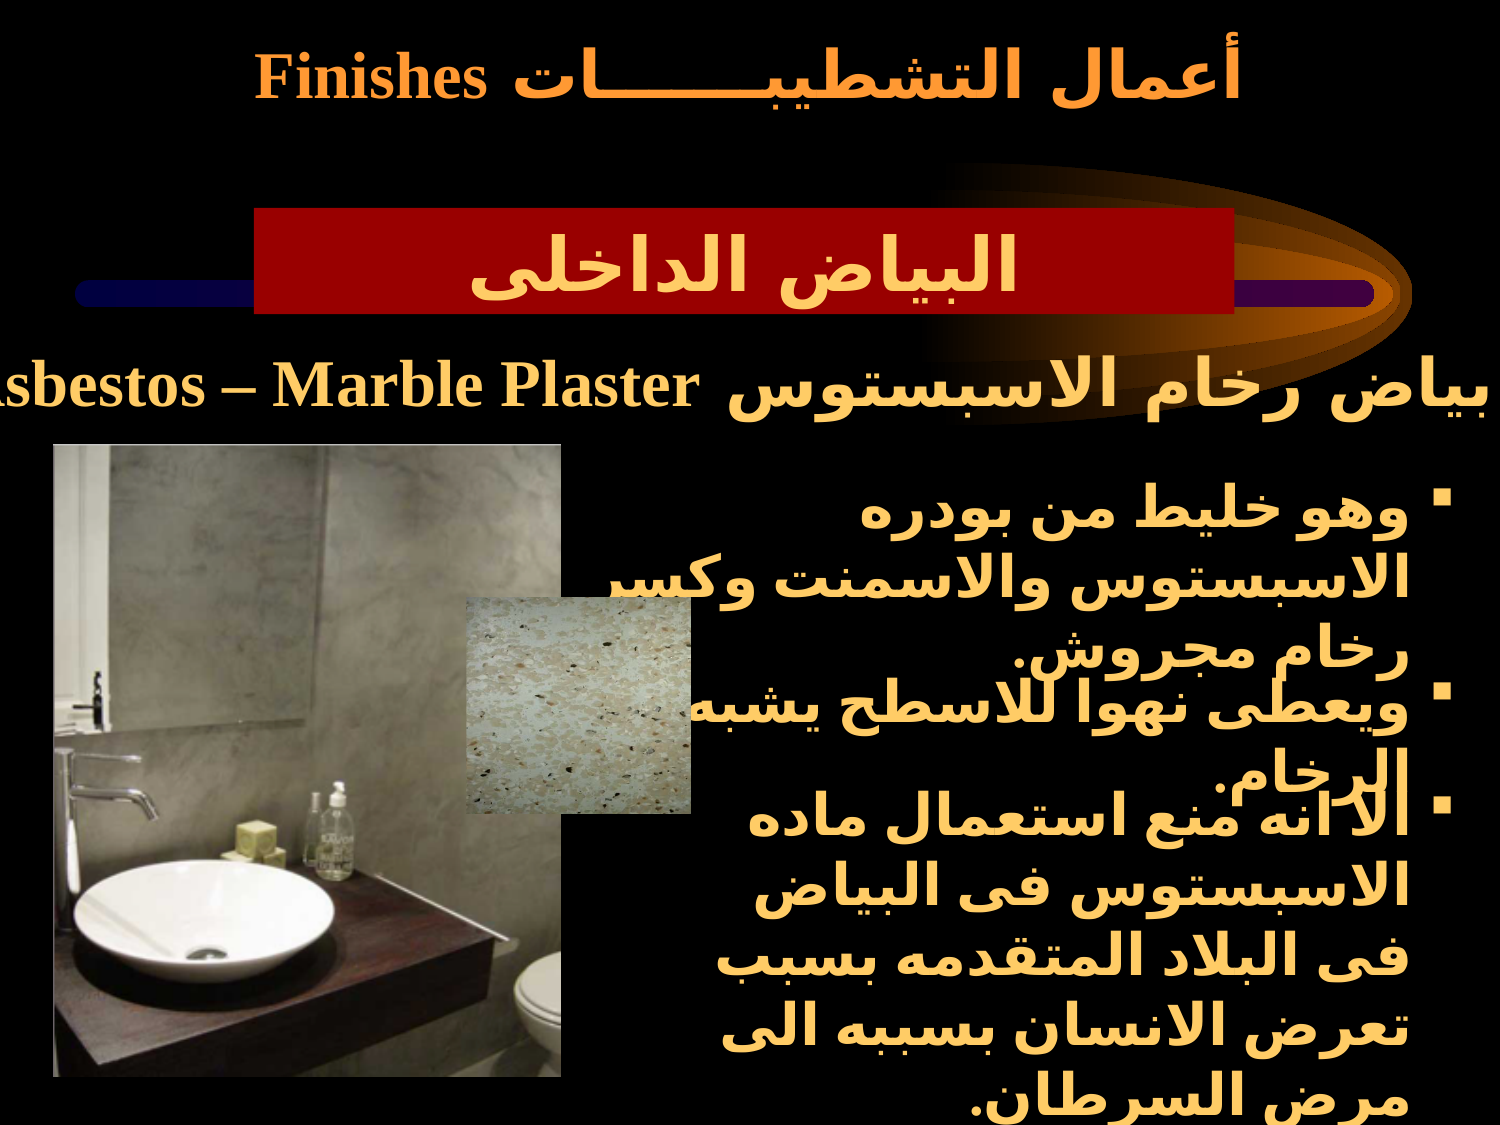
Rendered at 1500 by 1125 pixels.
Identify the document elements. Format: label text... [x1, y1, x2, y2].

text_box الا انه منع استعمال ماده الاسبستوس فى البياض فى البلاد المتقدمه بسبب تعرض الانسان بسببه الى مرض السرطان. [643, 834, 1471, 1070]
text_box وهو خليط من بودره الاسبستوس والاسمنت وكسر رخام مجروش. [565, 503, 1471, 646]
text_box ويعطى نهوا للاسطح يشبه الرخام. [696, 692, 1471, 775]
text_box البياض الداخلى [253, 207, 1235, 315]
text_box 5. بياض رخام الاسبستوس Asbestos – Marble Plaster [478, 326, 1046, 433]
text_box أعمال التشطيبـــــــات Finishes [183, 19, 1317, 126]
picture [52, 443, 692, 1077]
